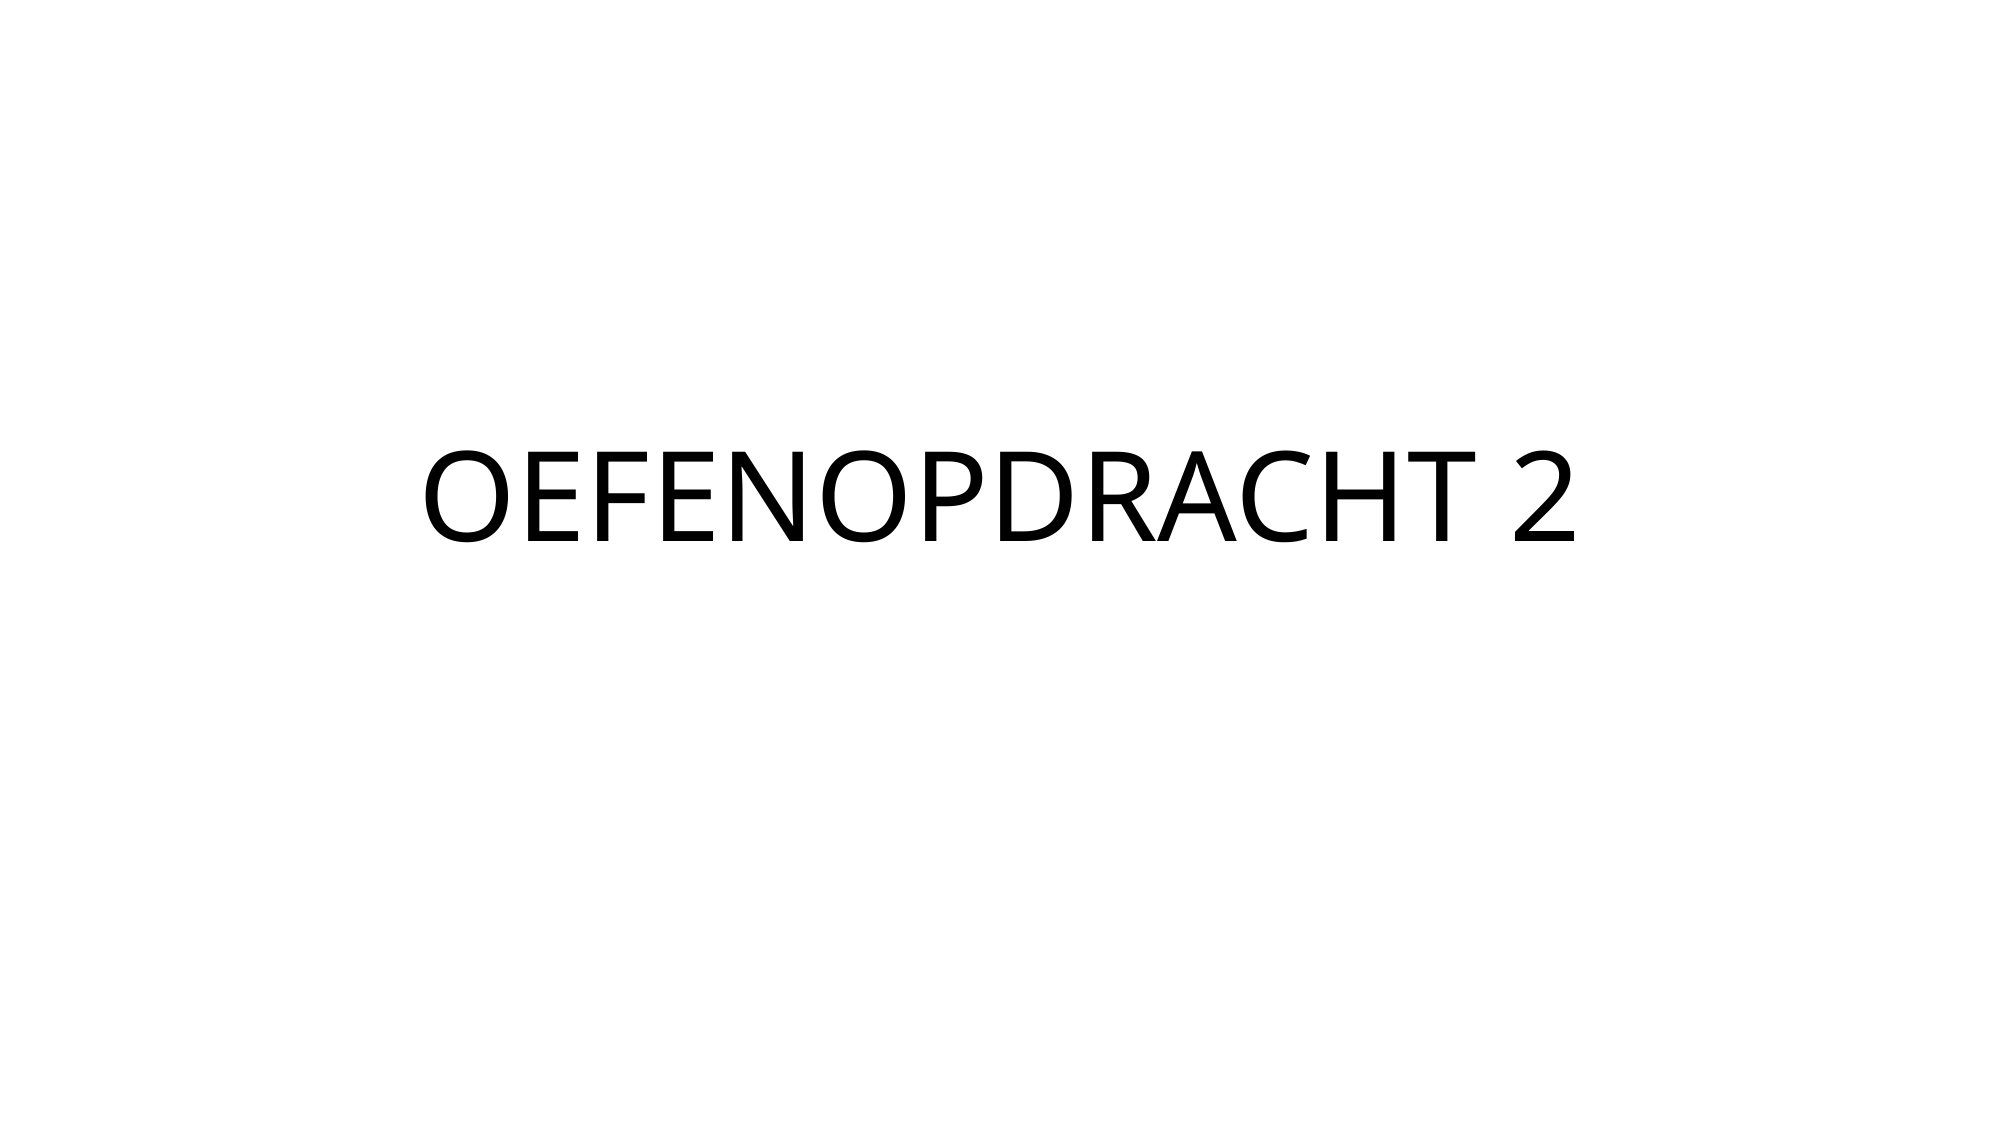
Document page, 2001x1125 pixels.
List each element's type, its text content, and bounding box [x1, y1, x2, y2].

title OEFENOPDRACHT 2 [249, 184, 1750, 576]
